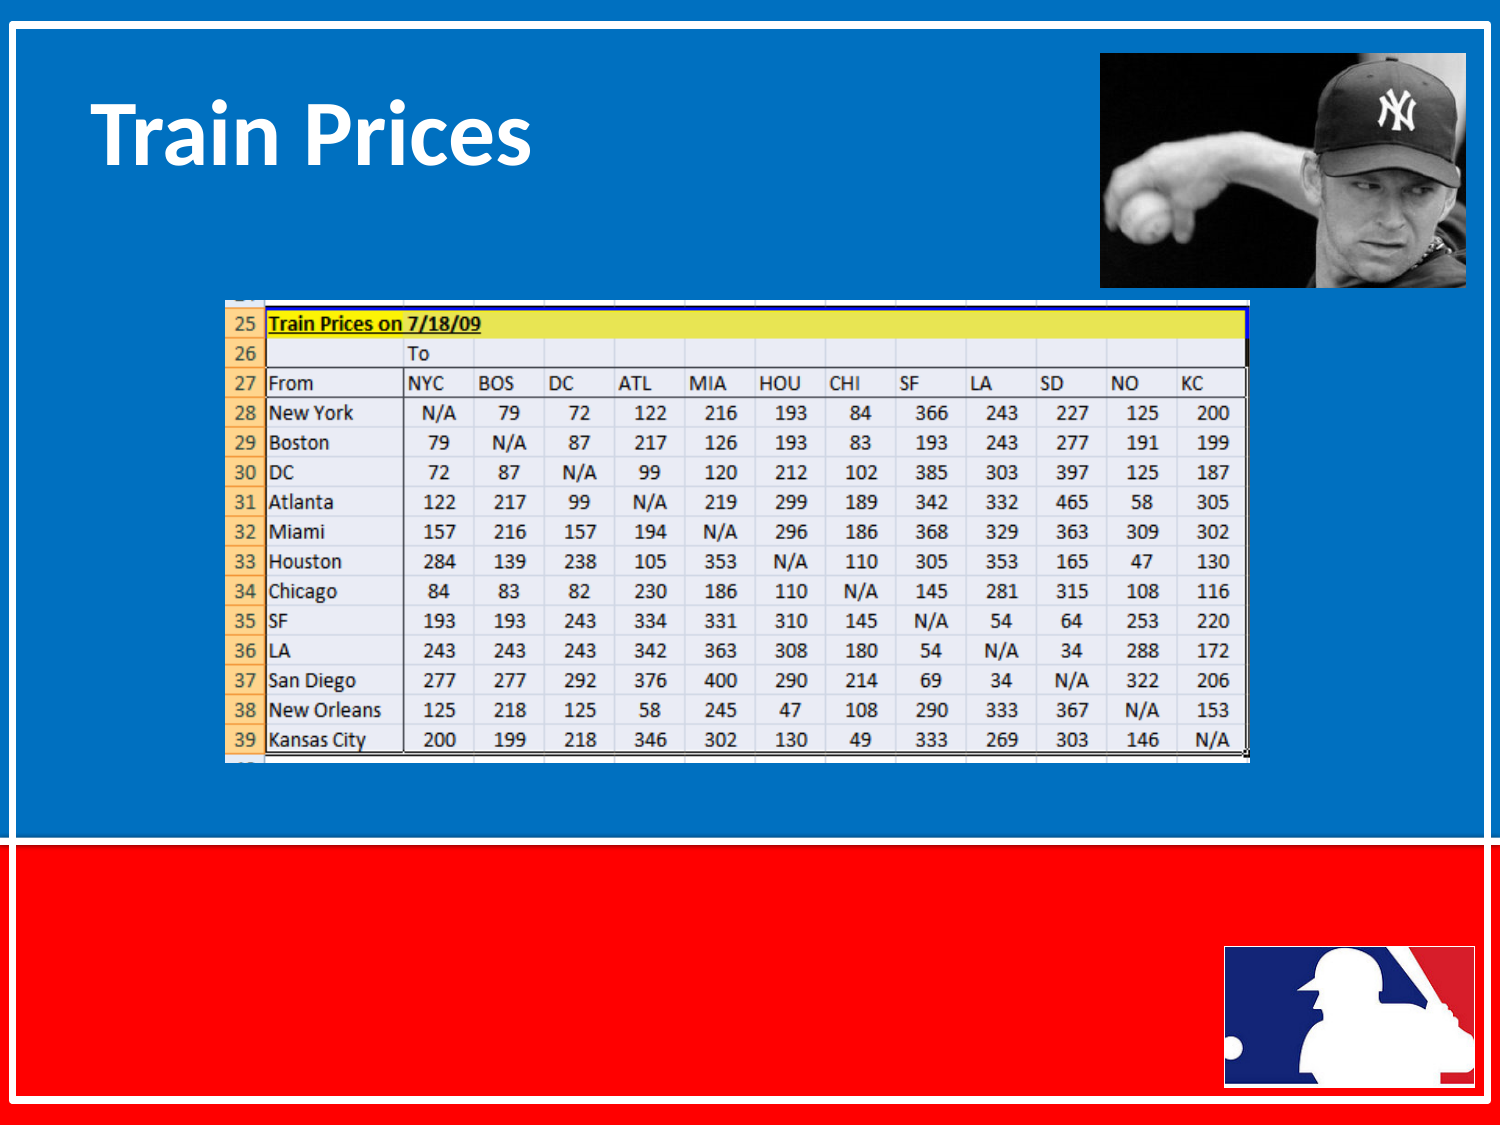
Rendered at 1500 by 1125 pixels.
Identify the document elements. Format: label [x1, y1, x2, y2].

picture [1099, 53, 1466, 288]
picture [224, 299, 1250, 763]
text_box [9, 21, 1491, 1104]
